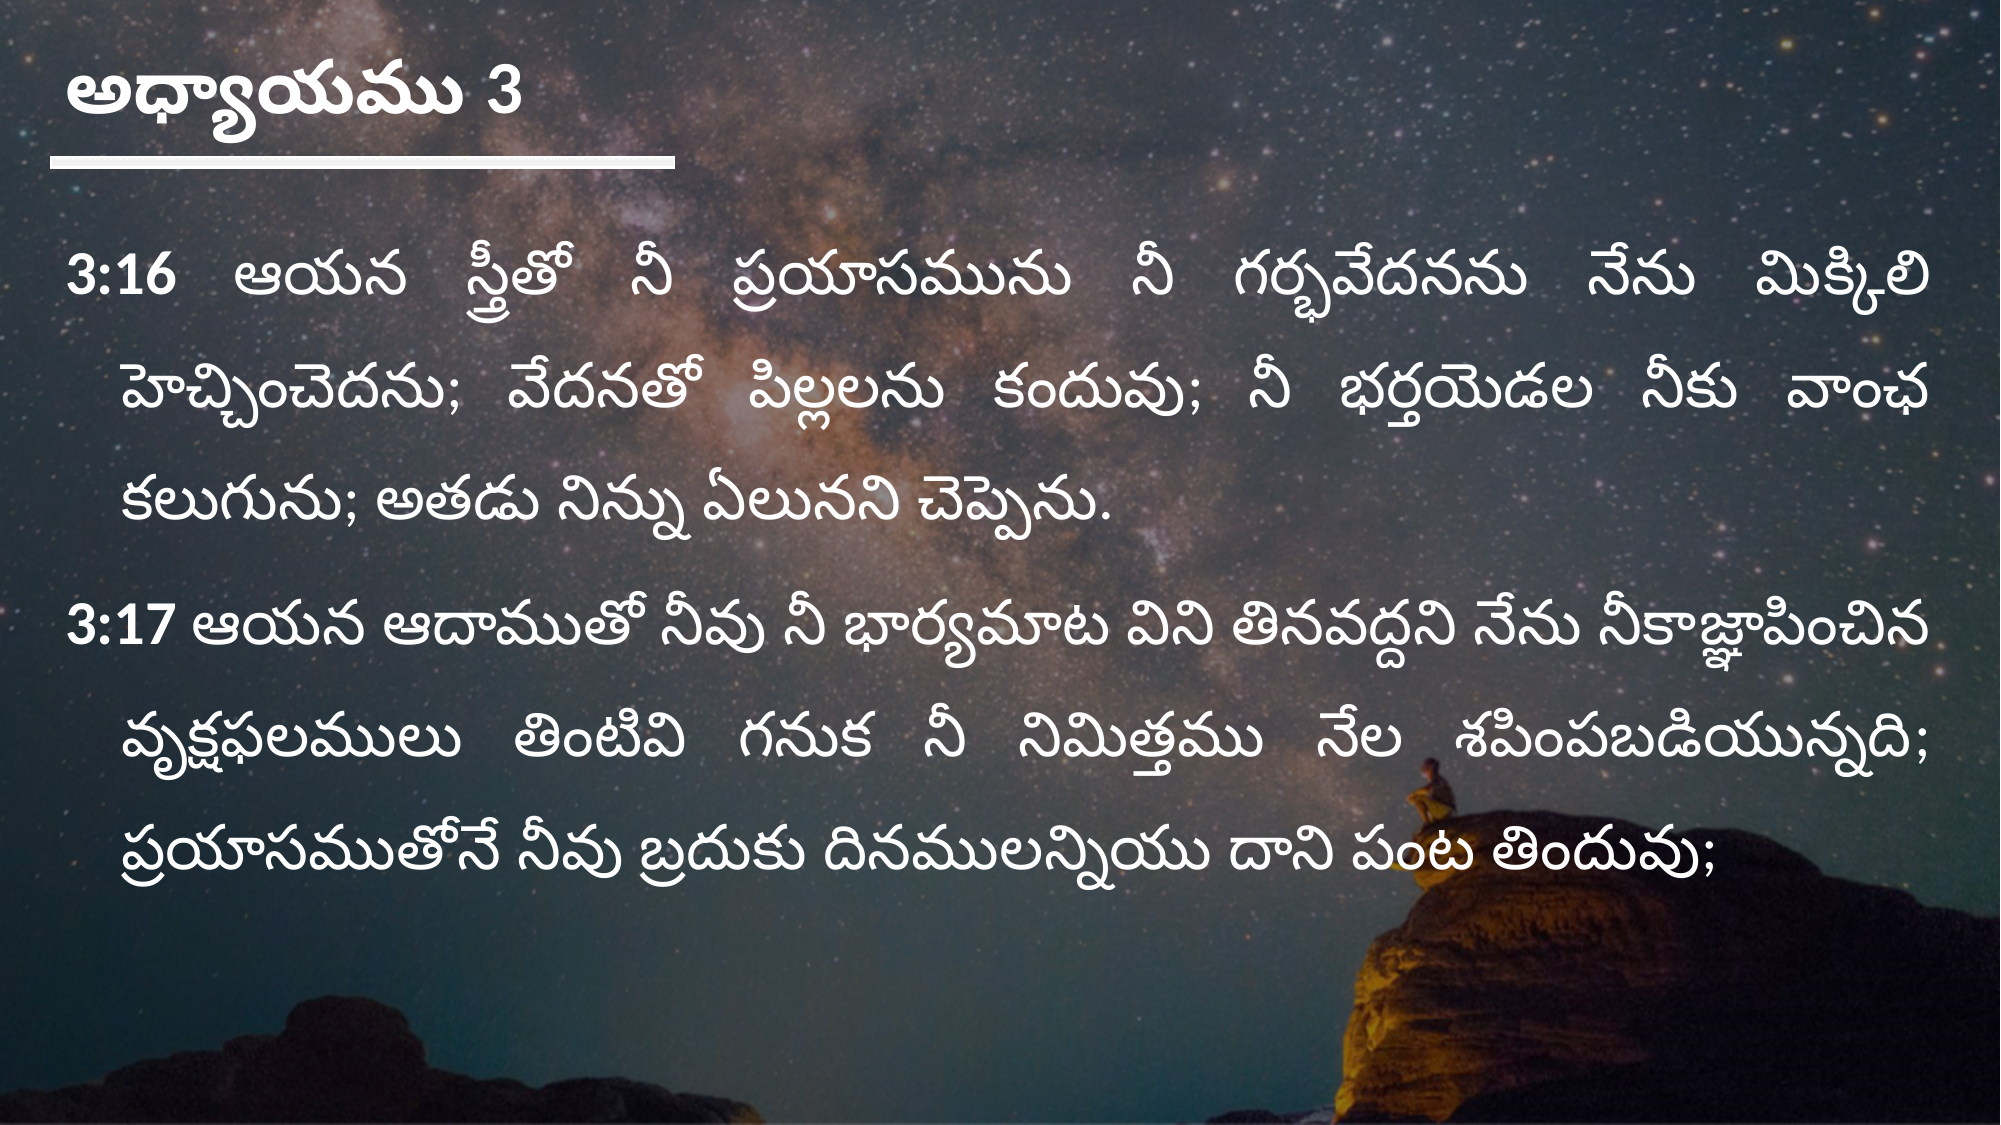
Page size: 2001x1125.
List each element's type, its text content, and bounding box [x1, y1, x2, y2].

picture [0, 0, 2000, 1125]
list 3:16 ఆయన స్త్రీతో నీ ప్రయాసమును నీ గర్భవేదనను నేను మిక్కిలి హెచ్చించెదను; వేదనతో పిల్లలను కందువు; నీ భర్తయెడల నీకు వాంఛ కలుగును; అతడు నిన్ను ఏలునని చెప్పెను. 3:17 ఆయన ఆదాముతో నీవు నీ భార్యమాట విని తినవద్దని నేను నీకాజ్ఞాపించిన వృక్షఫలములు తింటివి గనుక నీ నిమిత్తము నేల శపింపబడియున్నది; ప్రయాసముతోనే నీవు బ్రదుకు దినములన్నియు దాని పంట తిందువు; [50, 187, 1946, 1063]
title అధ్యాయము 3 [50, 0, 1925, 167]
